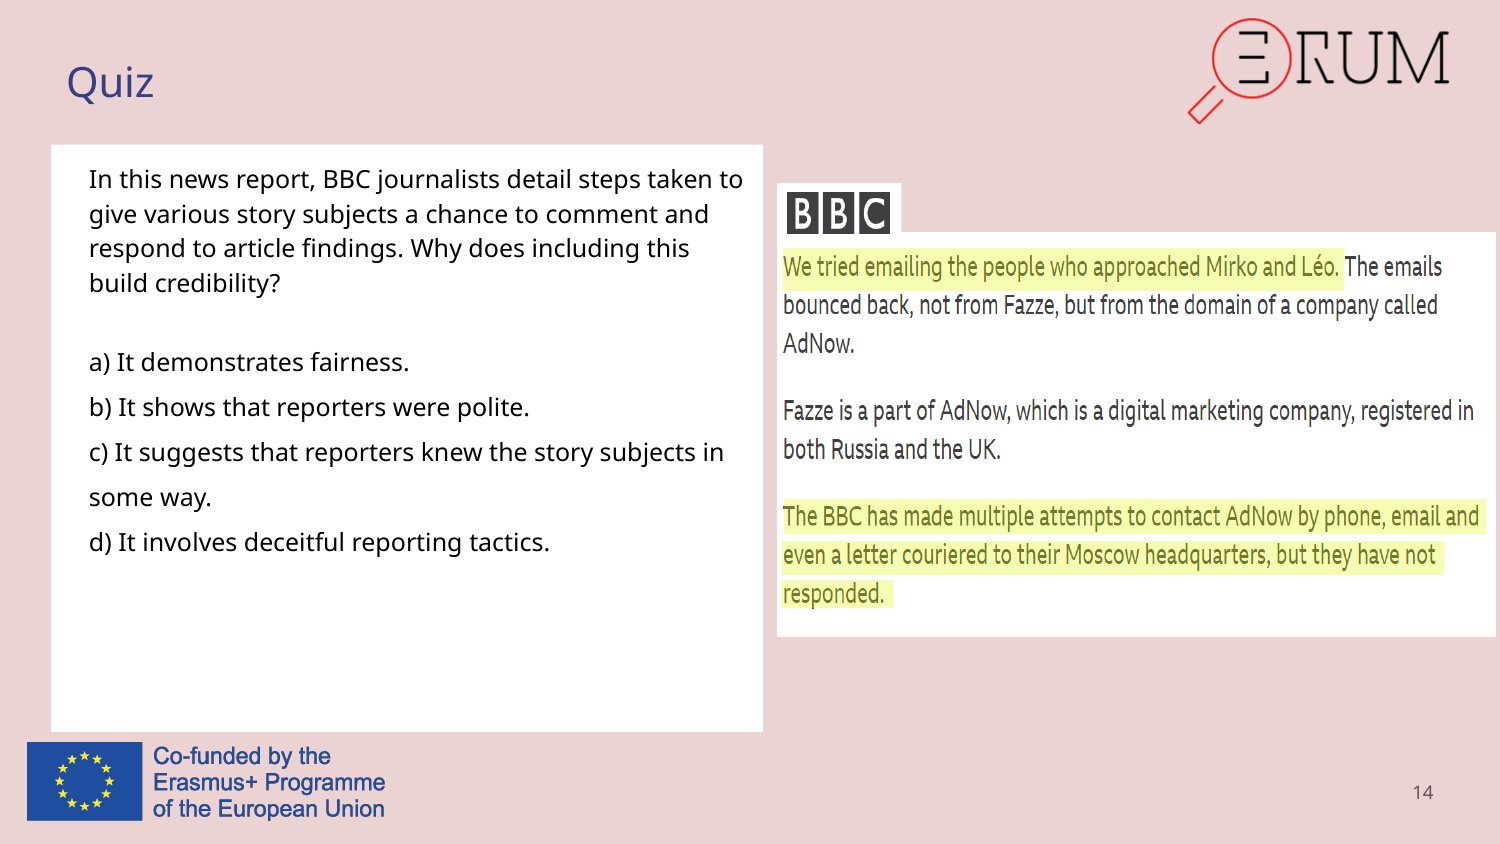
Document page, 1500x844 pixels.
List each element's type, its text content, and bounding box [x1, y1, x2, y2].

picture [27, 742, 385, 821]
title Quiz [51, 40, 1082, 136]
slide_number 14 [1358, 761, 1449, 826]
picture [777, 165, 1500, 640]
picture [1136, 0, 1500, 137]
list In this news report, BBC journalists detail steps taken to give various story subjects a chance to comment and respond to article findings. Why does including this build credibility? a) It demonstrates fairness. b) It shows that reporters were polite. c) It suggests that reporters knew the story subjects in some way. d) It involves deceitful reporting tactics. [51, 144, 764, 732]
